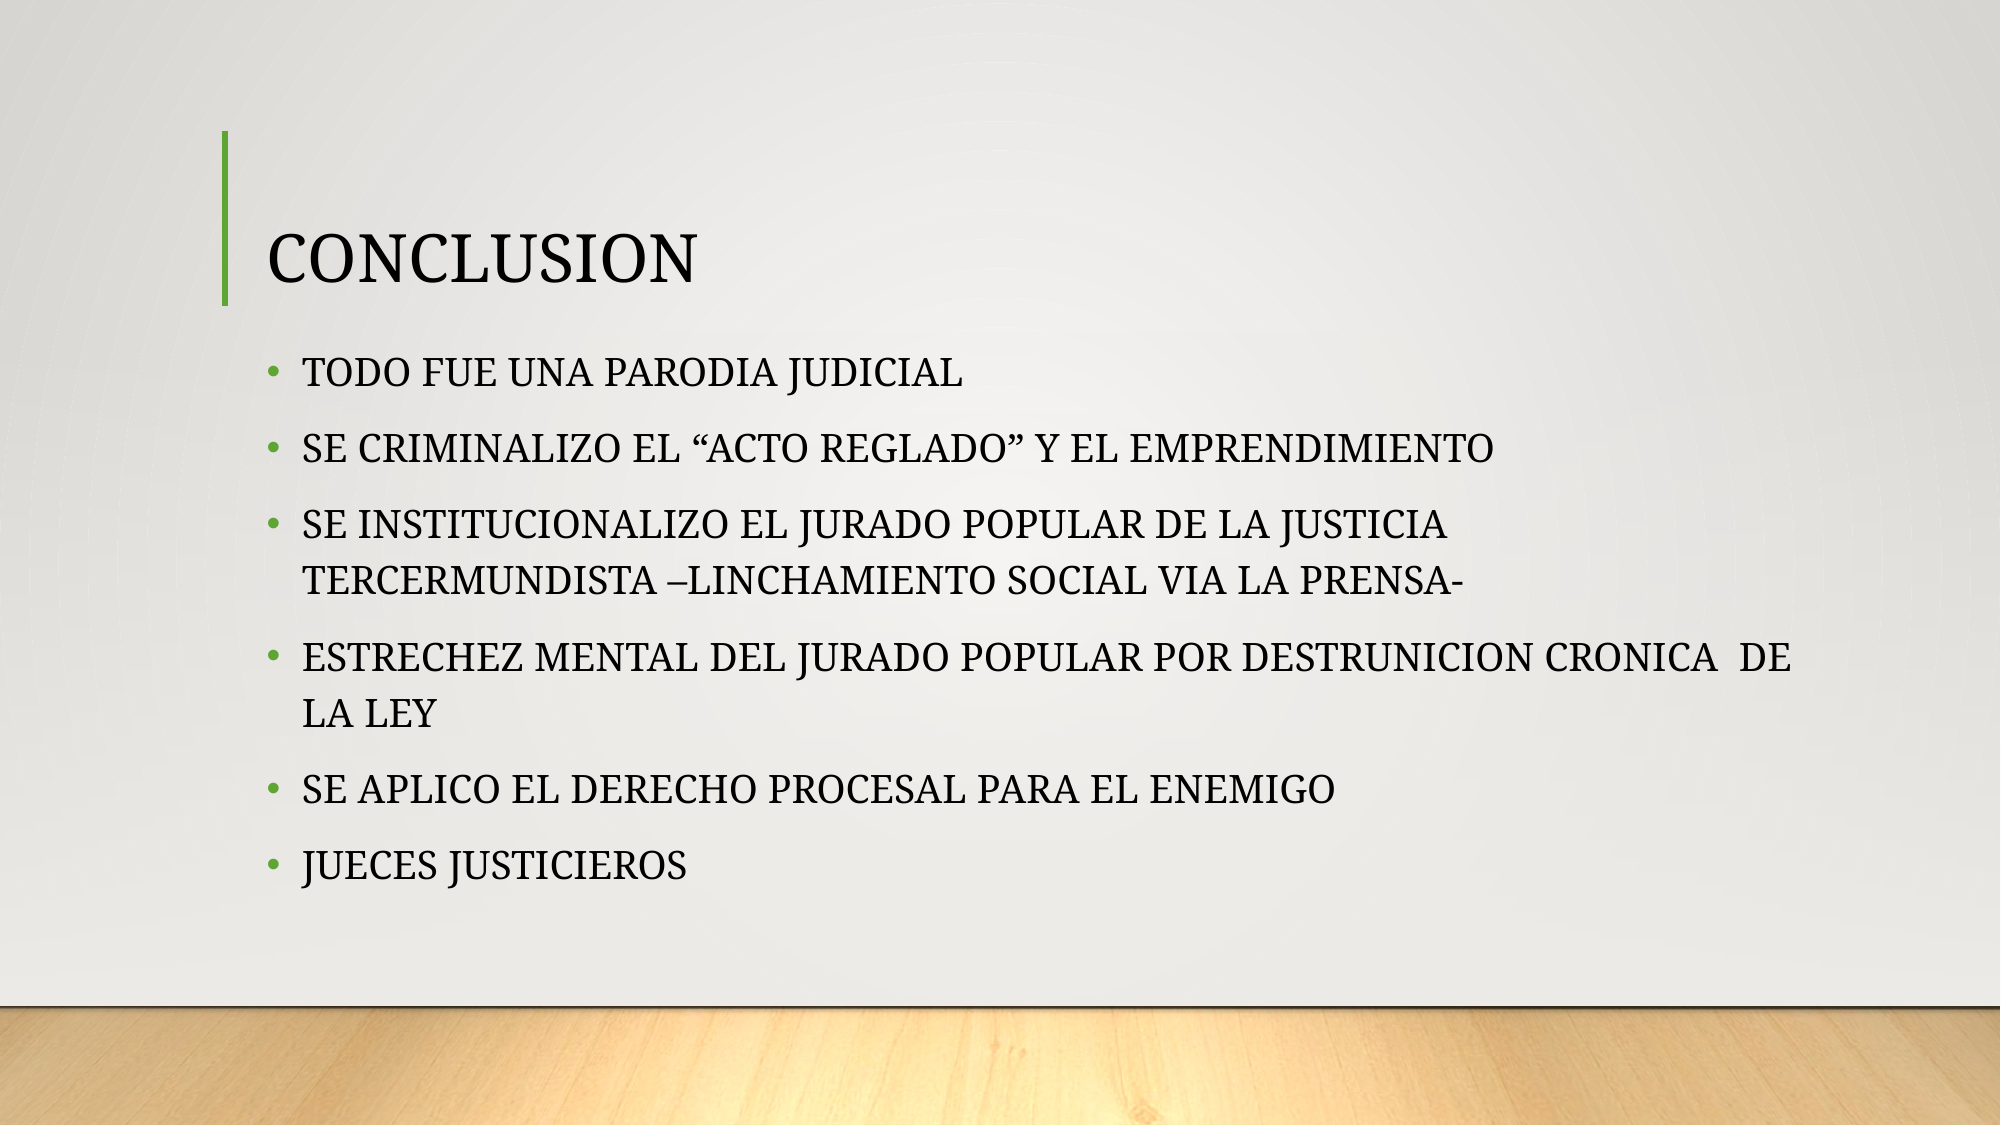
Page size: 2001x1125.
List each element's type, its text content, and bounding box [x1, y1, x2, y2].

title CONCLUSION [251, 131, 1814, 305]
picture [0, 1006, 2000, 1125]
list TODO FUE UNA PARODIA JUDICIAL SE CRIMINALIZO EL “ACTO REGLADO” Y EL EMPRENDIMIENTO SE INSTITUCIONALIZO EL JURADO POPULAR DE LA JUSTICIA TERCERMUNDISTA –LINCHAMIENTO SOCIAL VIA LA PRENSA- ESTRECHEZ MENTAL DEL JURADO POPULAR POR DESTRUNICION CRONICA DE LA LEY SE APLICO EL DERECHO PROCESAL PARA EL ENEMIGO JUECES JUSTICIEROS [251, 330, 1814, 897]
